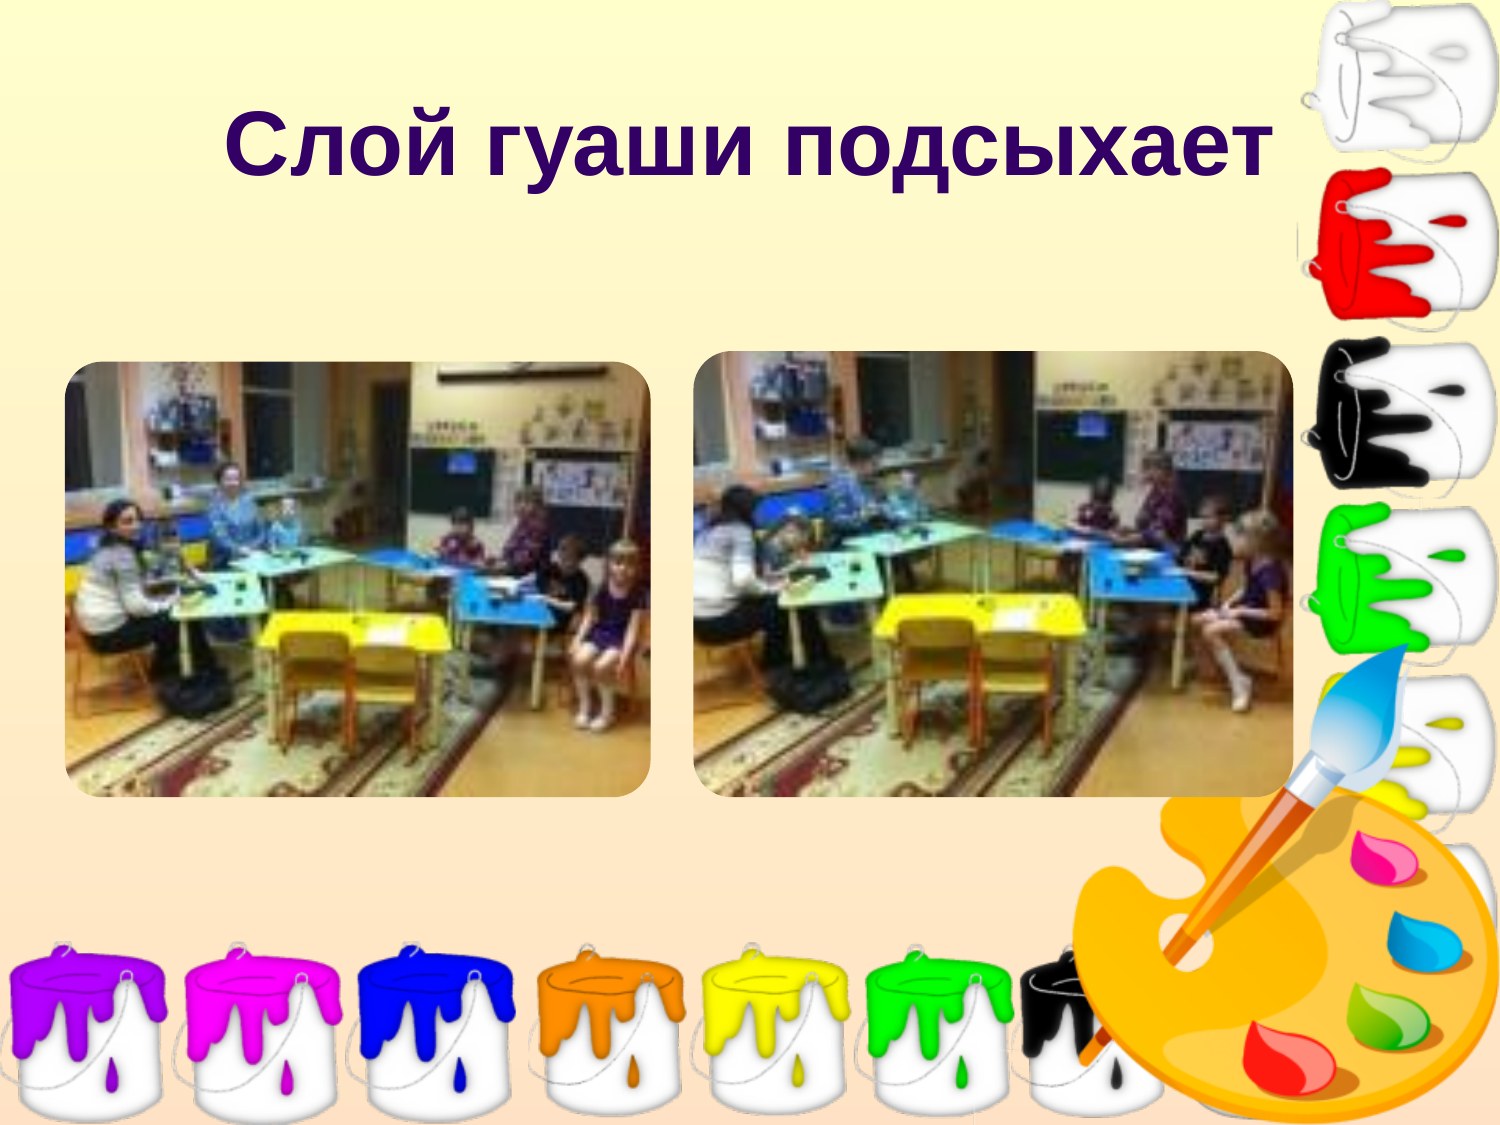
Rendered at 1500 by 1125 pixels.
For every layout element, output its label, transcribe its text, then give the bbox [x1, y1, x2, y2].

picture [64, 361, 651, 798]
picture [1297, 0, 1499, 492]
picture [0, 941, 527, 1125]
title Слой гуаши подсыхает [75, 45, 1425, 233]
picture [528, 350, 1500, 1125]
